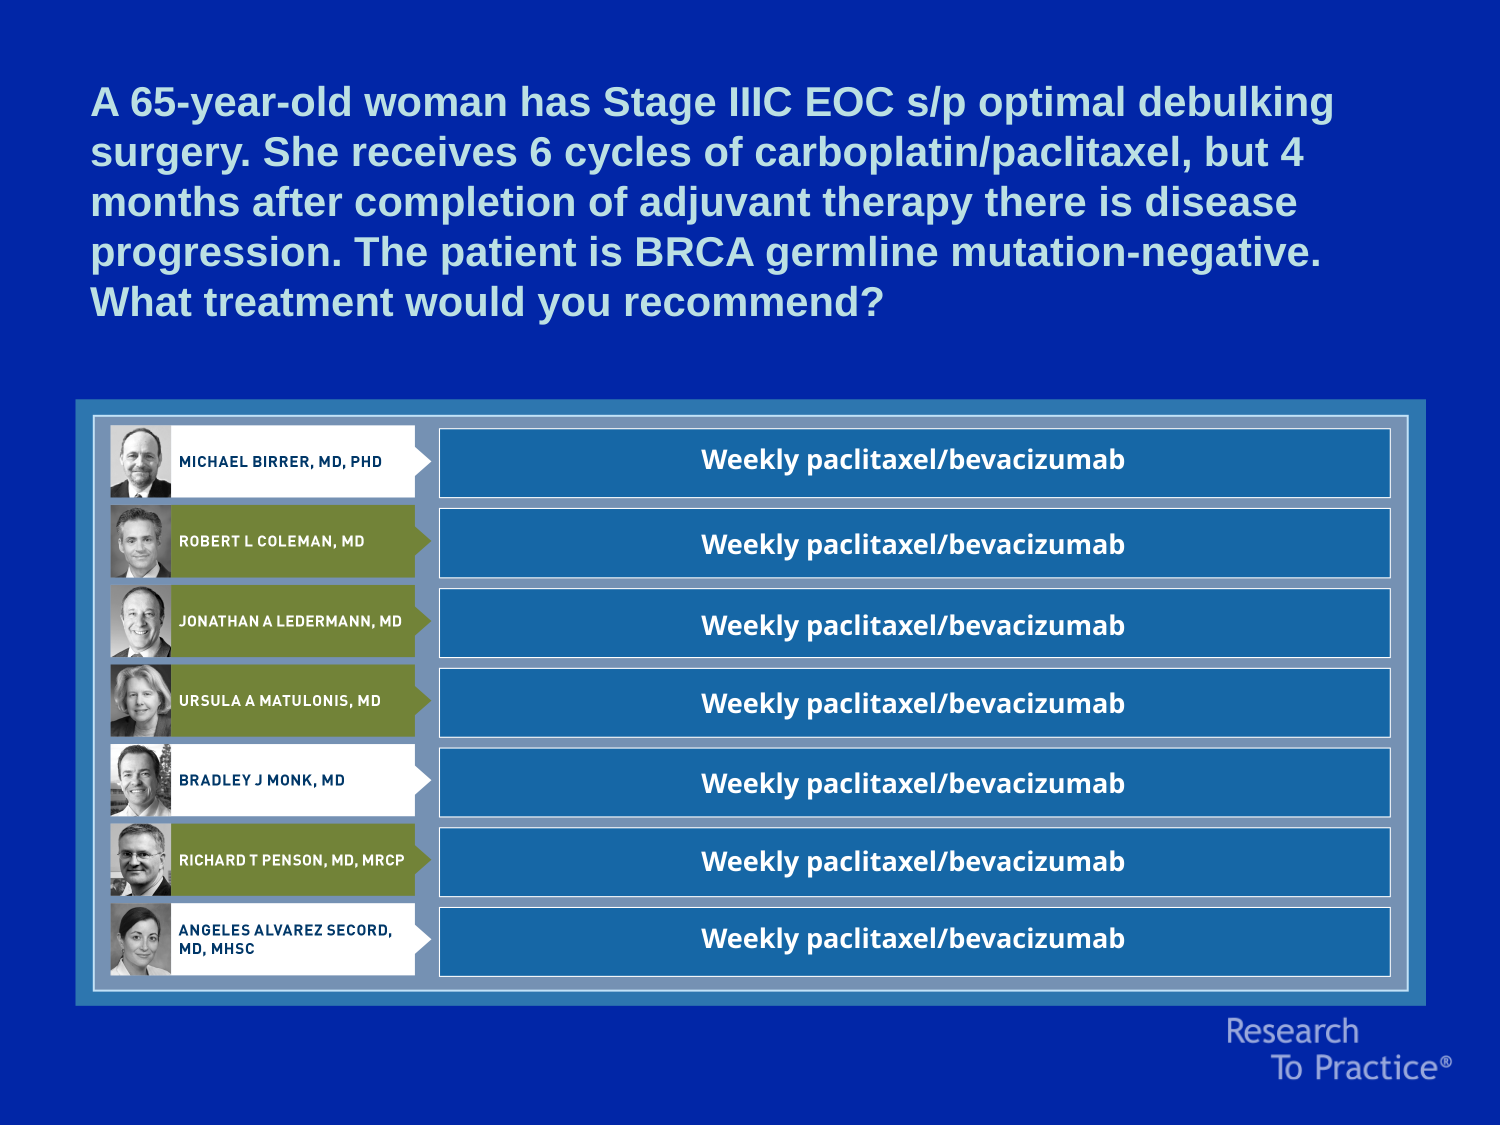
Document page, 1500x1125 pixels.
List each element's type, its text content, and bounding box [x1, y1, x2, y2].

text_box Weekly paclitaxel/bevacizumab [439, 828, 1388, 894]
text_box Weekly paclitaxel/bevacizumab [439, 905, 1388, 970]
text_box Weekly paclitaxel/bevacizumab [439, 750, 1388, 815]
list A 65-year-old woman has Stage IIIC EOC s/p optimal debulking surgery. She receives 6 cycles of carboplatin/paclitaxel, but 4 months after completion of adjuvant therapy there is disease progression. The patient is BRCA germline mutation-negative. What treatment would you recommend? [75, 0, 1425, 400]
text_box Weekly paclitaxel/bevacizumab [439, 670, 1388, 736]
picture [0, 0, 1500, 1125]
text_box Weekly paclitaxel/bevacizumab [439, 511, 1388, 576]
text_box Weekly paclitaxel/bevacizumab [439, 426, 1388, 492]
text_box Weekly paclitaxel/bevacizumab [439, 592, 1388, 657]
